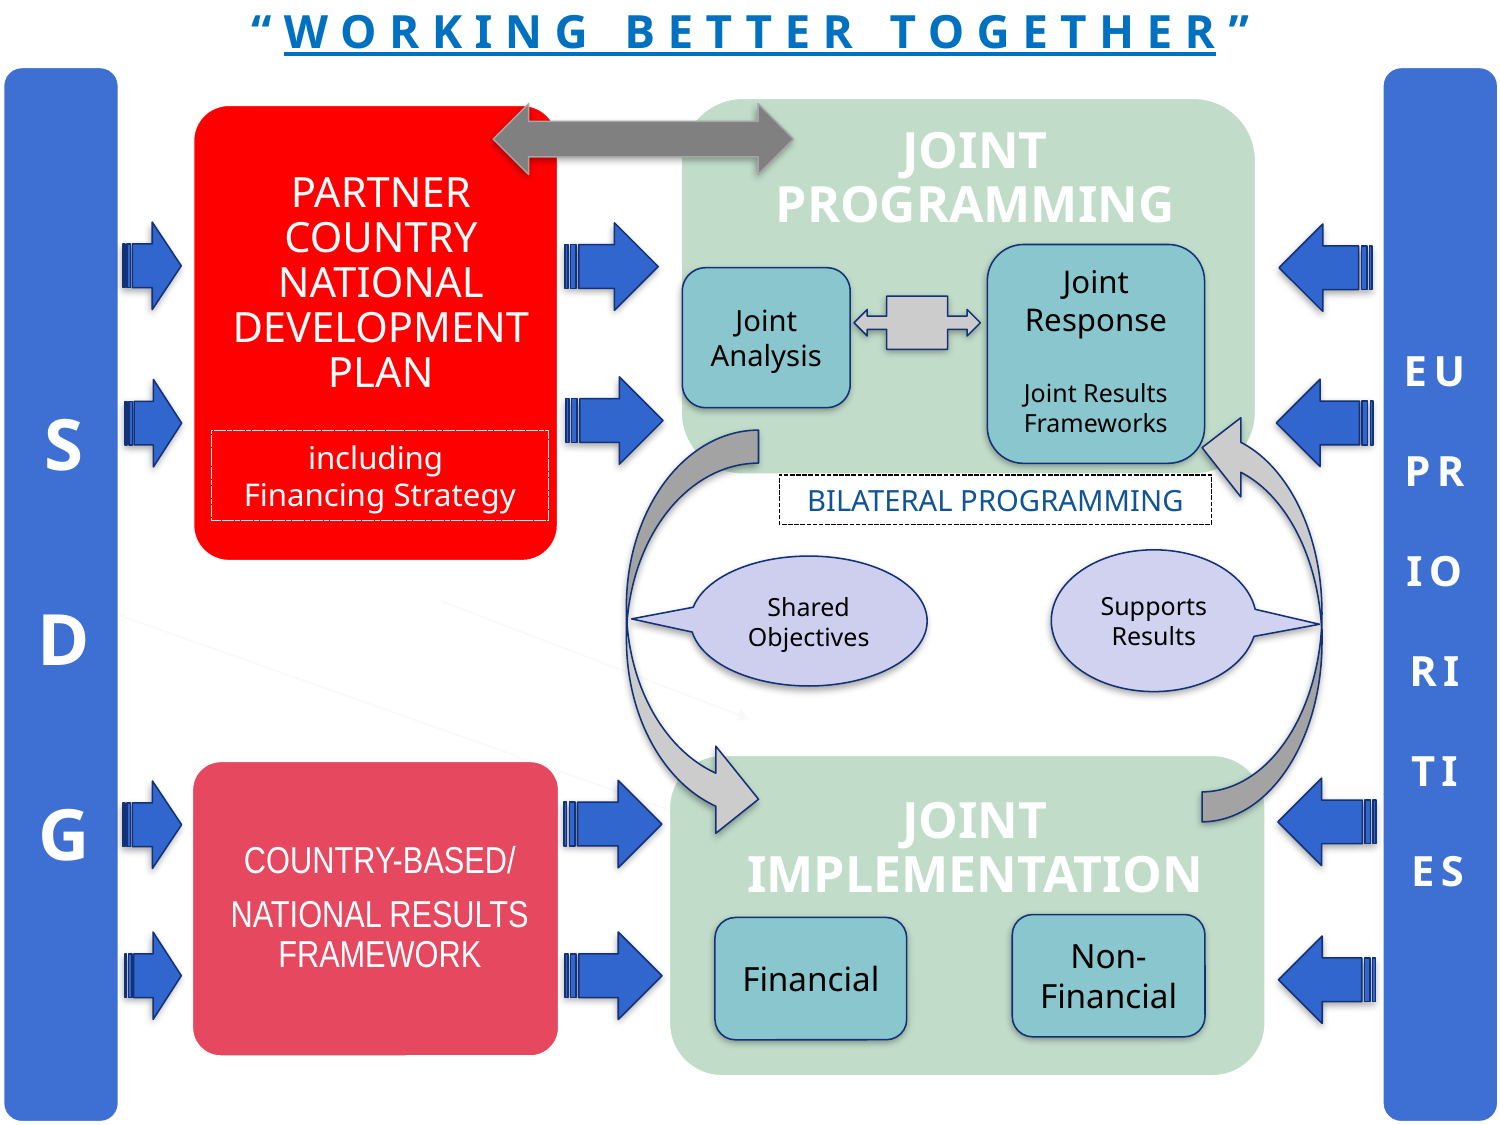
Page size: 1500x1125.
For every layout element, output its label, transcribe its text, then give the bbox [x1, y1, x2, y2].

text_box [679, 96, 1258, 476]
text_box “WORKING BETTER TOGETHER” [0, 0, 1500, 66]
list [1, 65, 1380, 1124]
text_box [191, 91, 560, 1079]
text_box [1381, 65, 1500, 1124]
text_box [564, 600, 751, 720]
